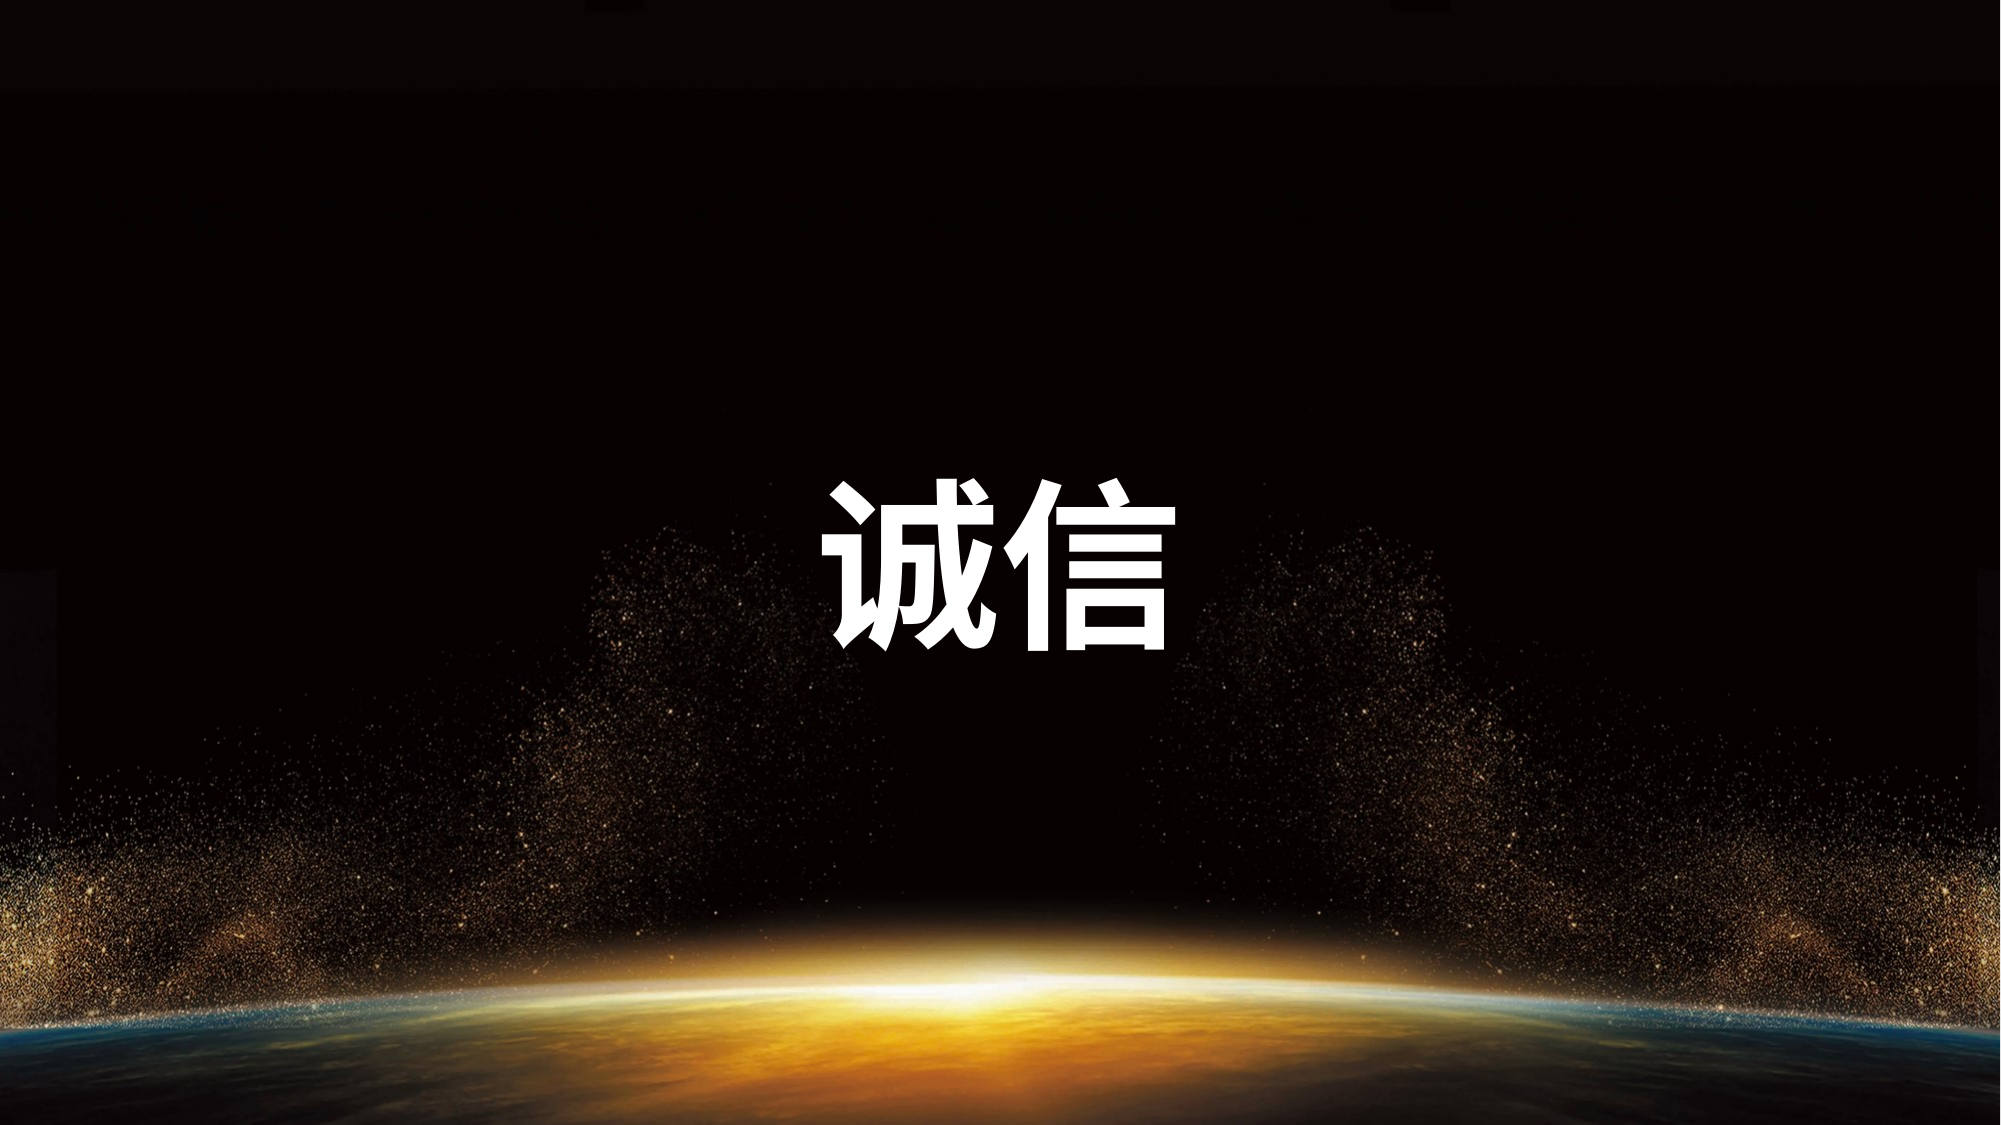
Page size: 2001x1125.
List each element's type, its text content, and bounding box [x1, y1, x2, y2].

text_box 诚信 [801, 443, 1198, 679]
picture [0, 0, 2001, 1125]
